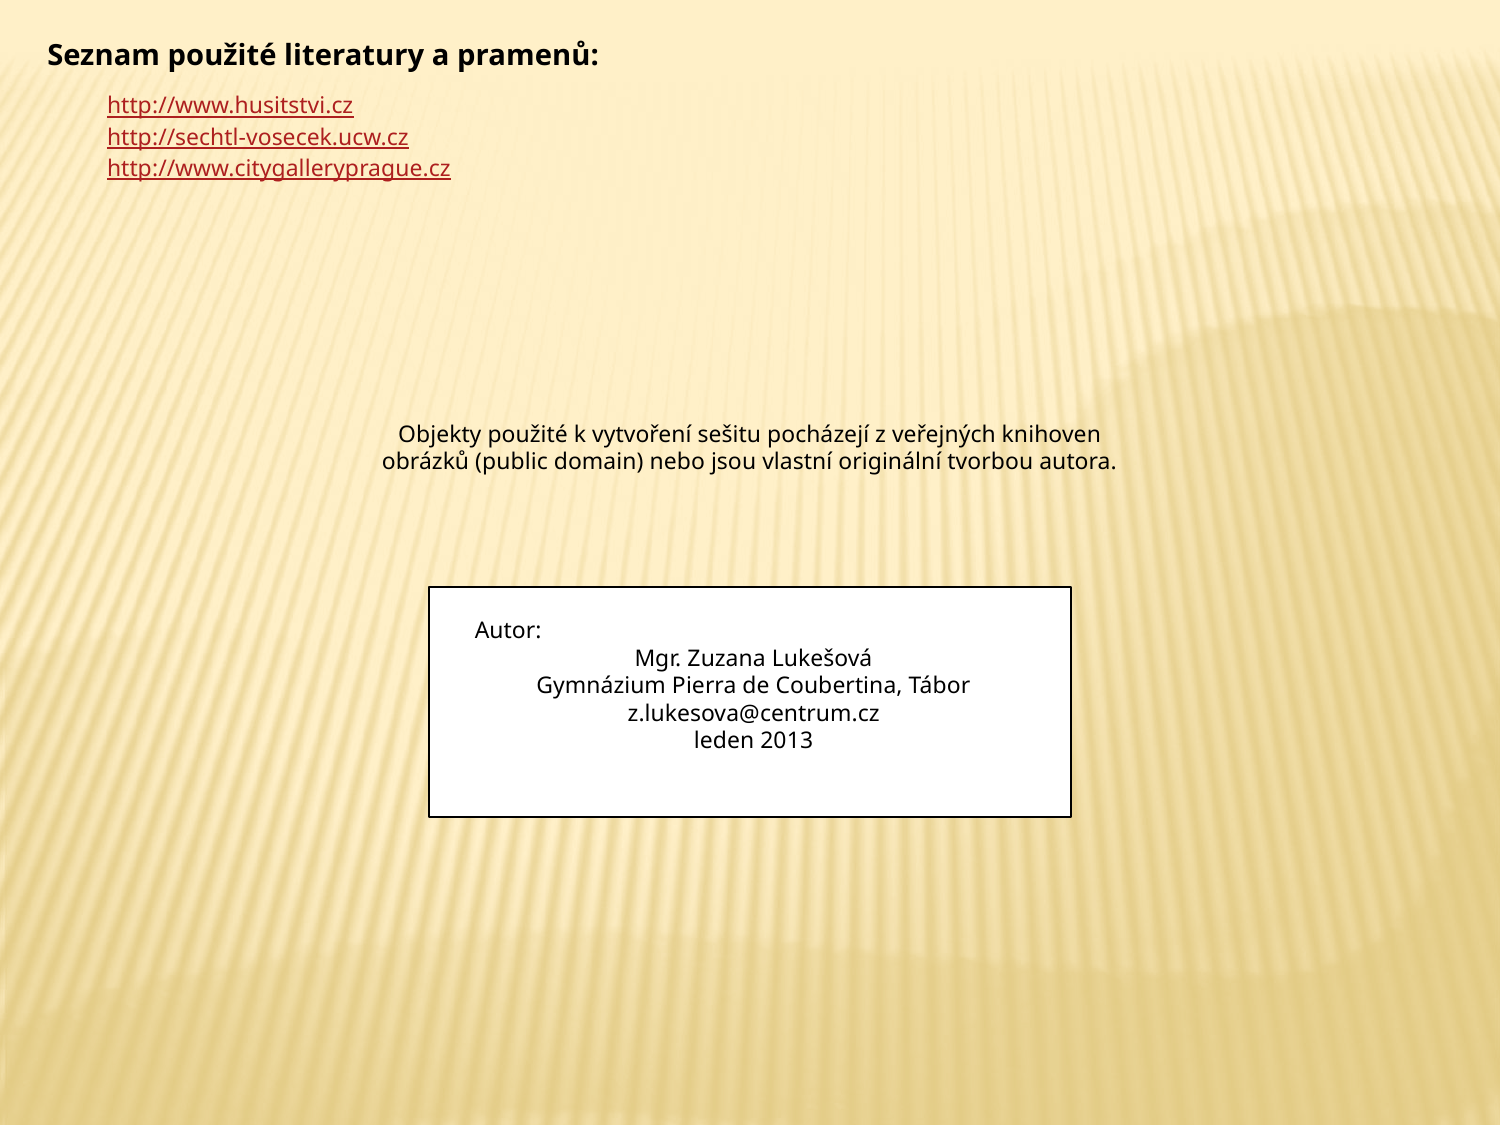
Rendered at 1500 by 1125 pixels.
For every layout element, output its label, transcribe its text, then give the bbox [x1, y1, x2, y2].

text_box Objekty použité k vytvoření sešitu pocházejí z veřejných knihoven obrázků (public domain) nebo jsou vlastní originální tvorbou autora. [363, 412, 1137, 481]
text_box http://www.husitstvi.cz http://sechtl-vosecek.ucw.cz http://www.citygalleryprague.cz [93, 84, 1414, 274]
text_box Seznam použité literatury a pramenů: [33, 29, 762, 79]
text_box Autor: Mgr. Zuzana Lukešová Gymnázium Pierra de Coubertina, Tábor z.lukesova@centrum.cz leden 2013 [461, 609, 1047, 761]
text_box [427, 585, 1073, 819]
